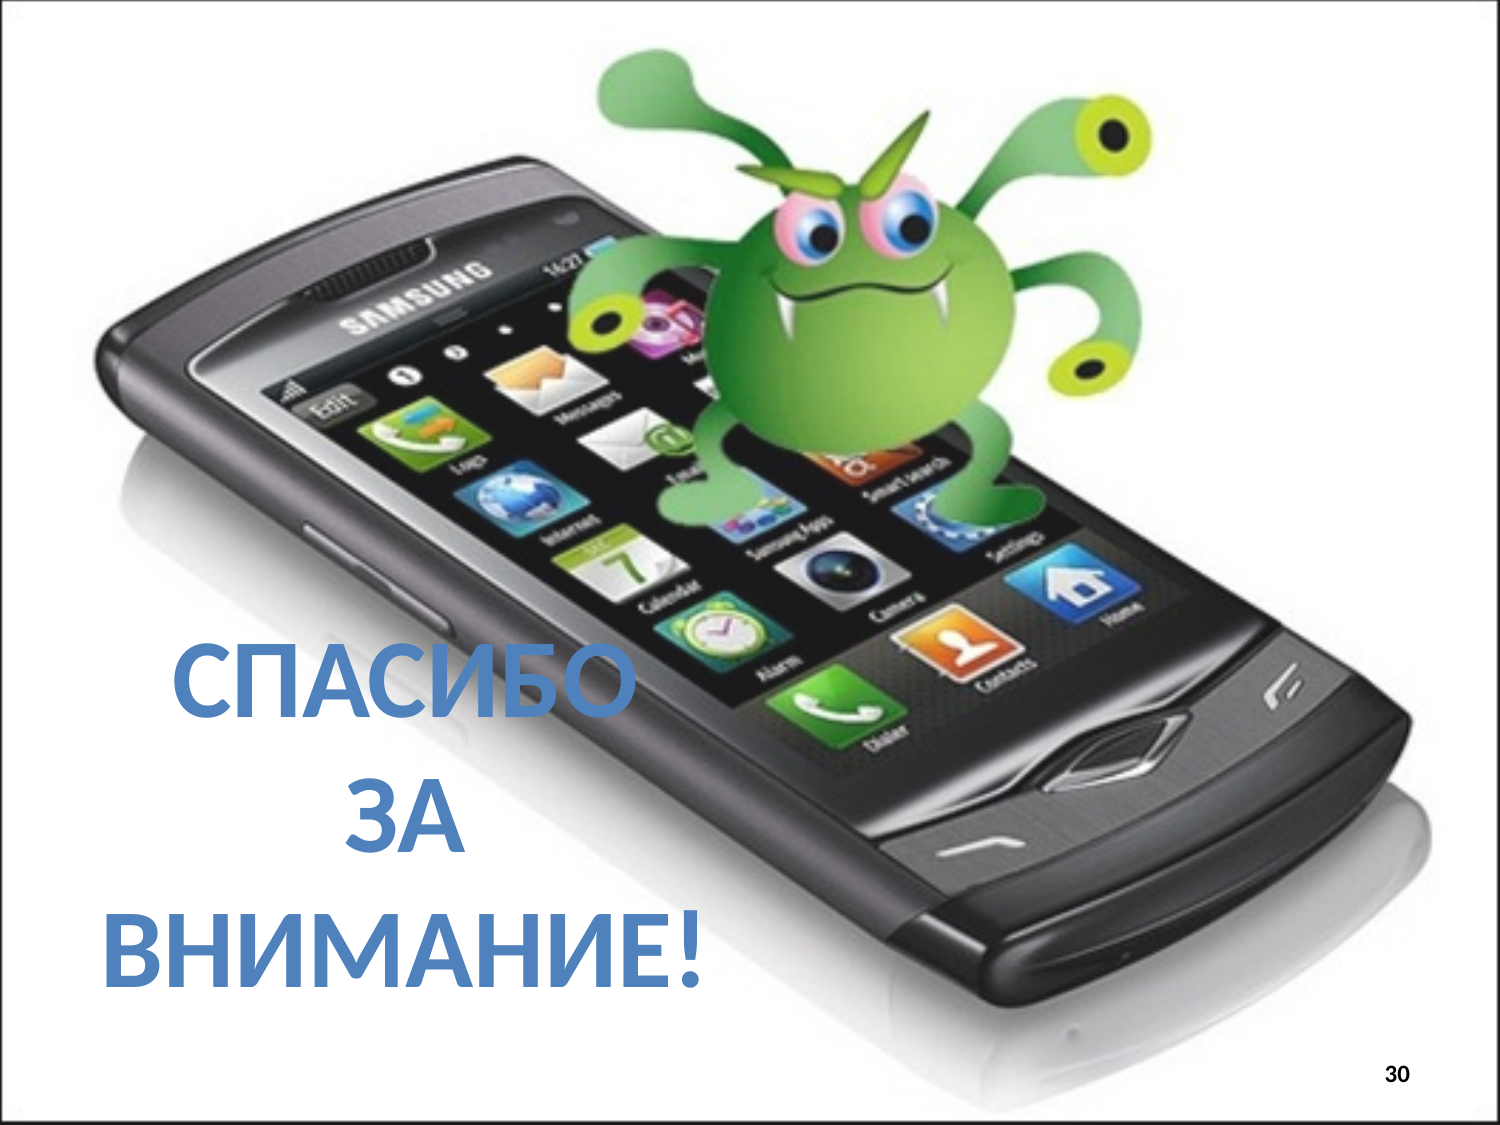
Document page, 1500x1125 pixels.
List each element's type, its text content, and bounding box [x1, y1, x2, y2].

text_box Спасибо за внимание! [85, 597, 726, 1018]
slide_number 30 [1074, 1042, 1425, 1103]
